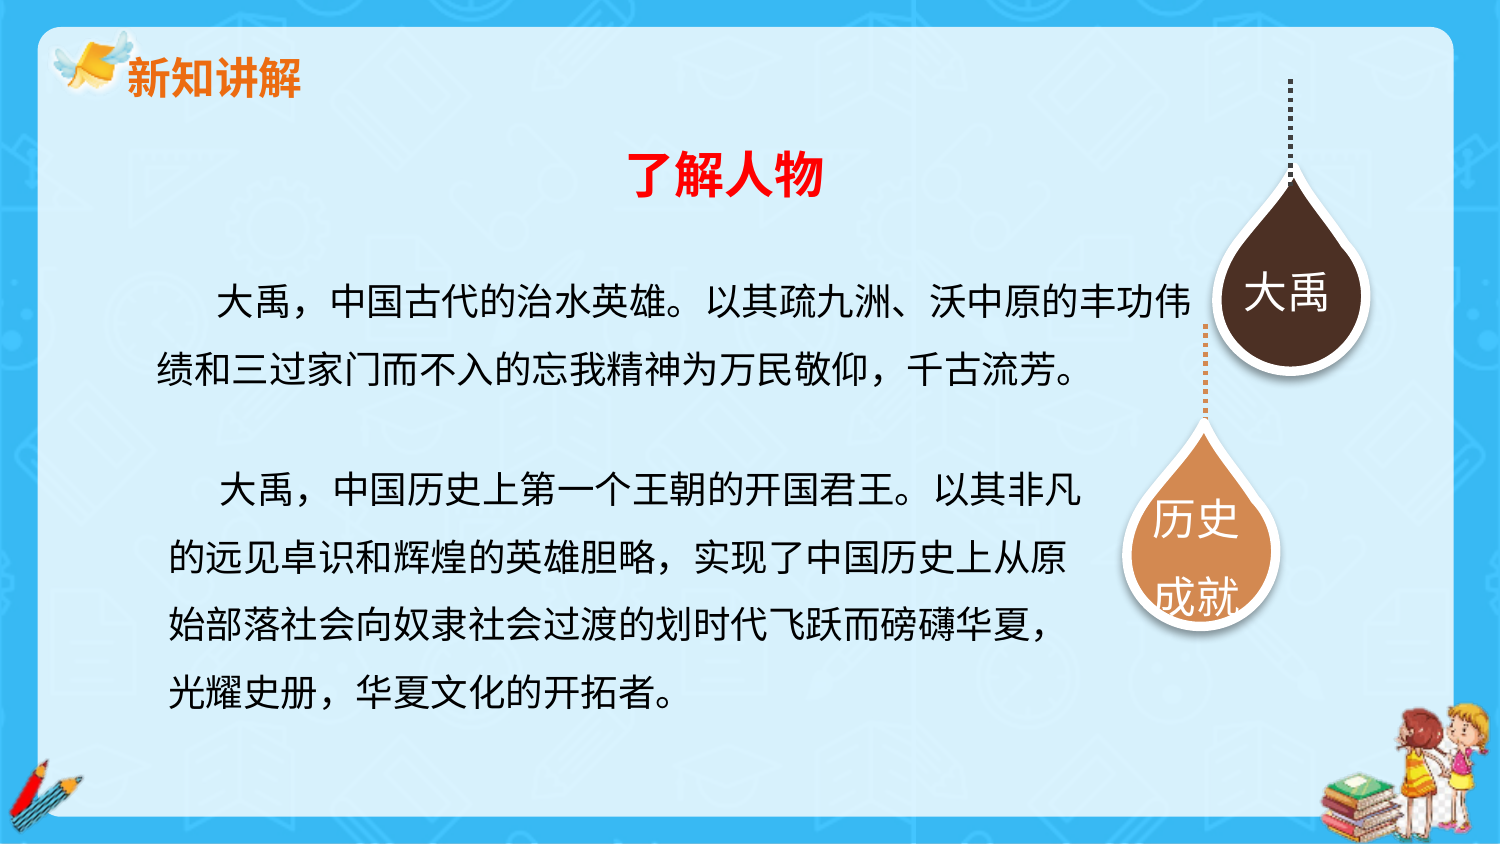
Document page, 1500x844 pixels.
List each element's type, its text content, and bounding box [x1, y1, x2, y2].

text_box 了解人物 [515, 107, 934, 210]
picture [46, 26, 143, 97]
text_box 大禹，中国历史上第一个王朝的开国君王。以其非凡的远见卓识和辉煌的英雄胆略，实现了中国历史上从原始部落社会向奴隶社会过渡的划时代飞跃而磅礴华夏，光耀史册，华夏文化的开拓者。 [156, 437, 1104, 719]
text_box 历史成就 [1141, 459, 1270, 629]
text_box [1126, 507, 1141, 598]
text_box [1216, 251, 1361, 372]
text_box 大禹 [1232, 233, 1361, 324]
text_box [1270, 522, 1276, 581]
text_box [1245, 167, 1338, 233]
text_box [1361, 269, 1366, 323]
picture [0, 729, 115, 844]
text_box [1179, 422, 1227, 459]
picture [1301, 666, 1500, 844]
text_box 新知讲解 [116, 44, 314, 109]
text_box 大禹，中国古代的治水英雄。以其疏九洲、沃中原的丰功伟绩和三过家门而不入的忘我精神为万民敬仰，千古流芳。 [145, 250, 1206, 397]
